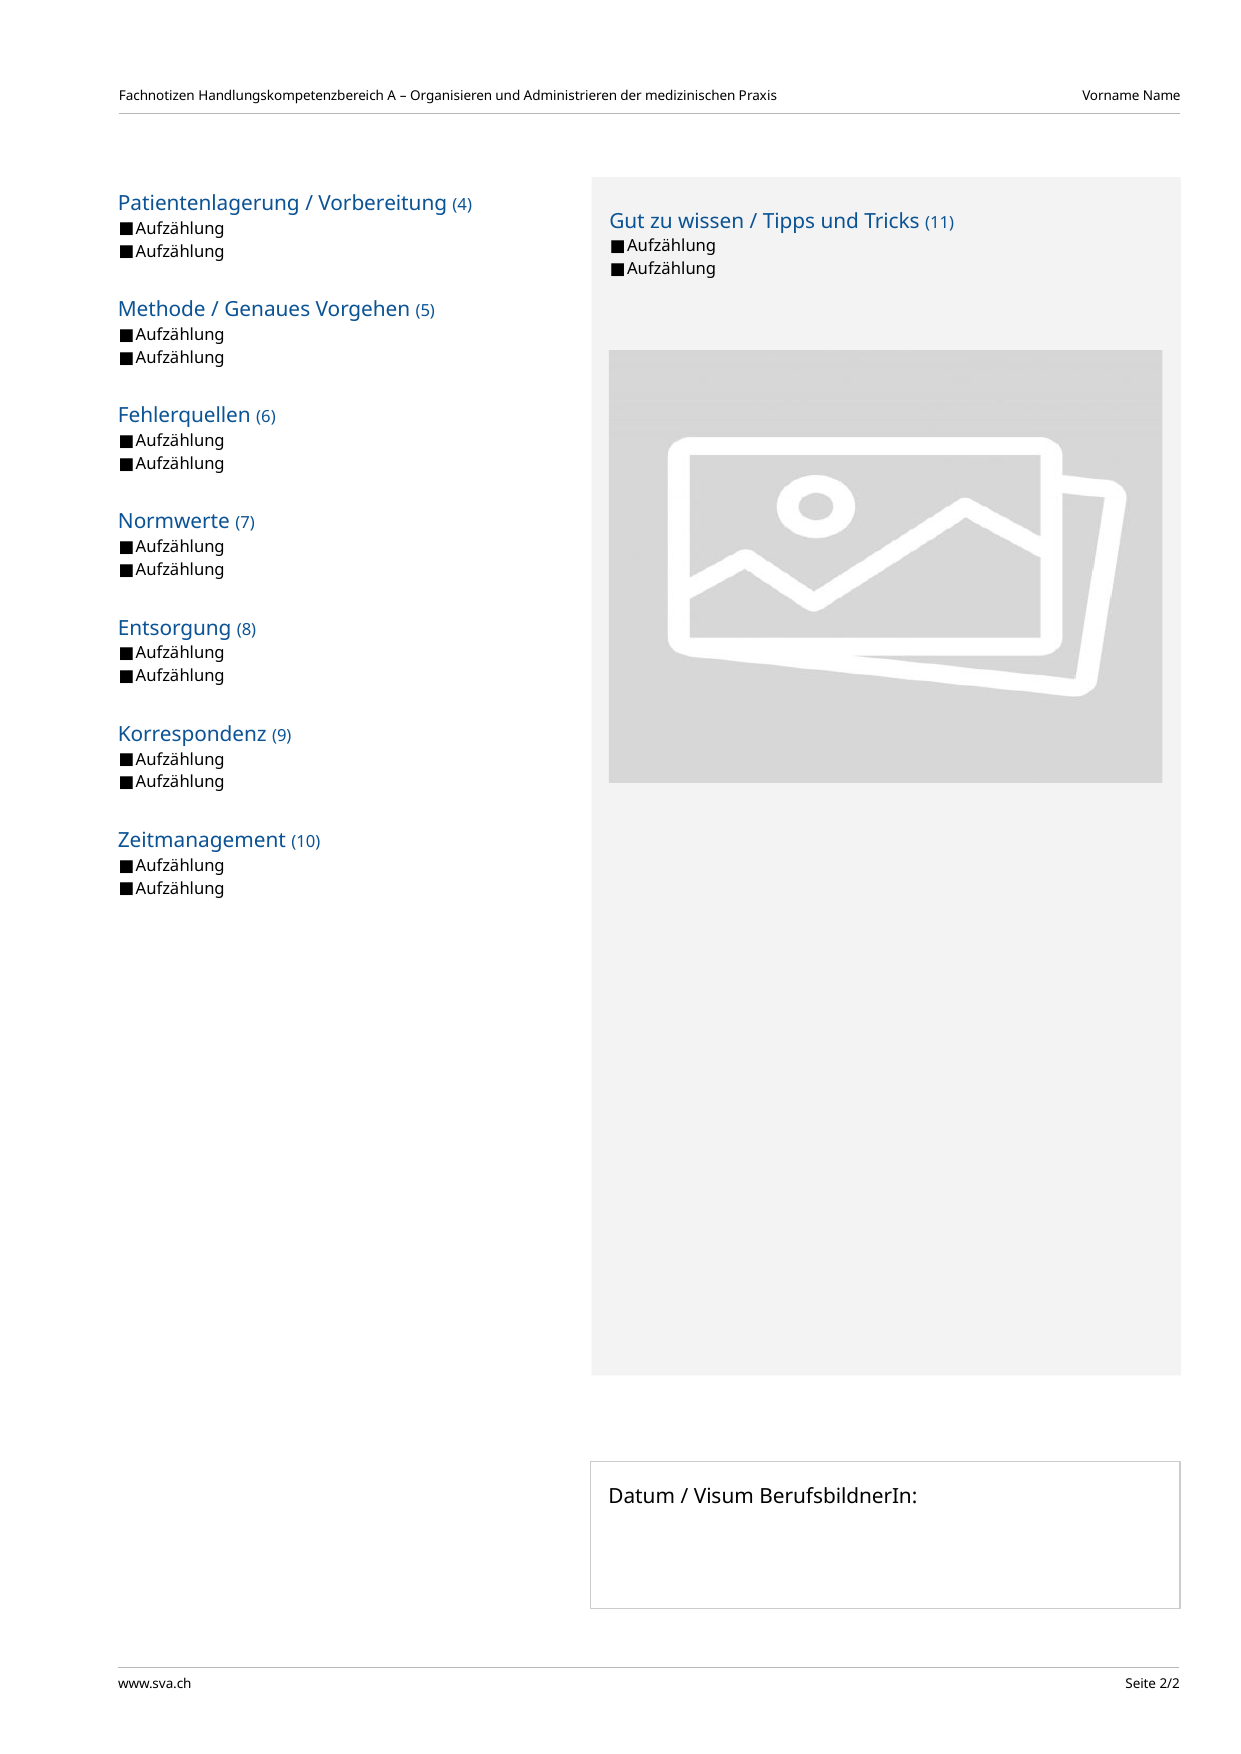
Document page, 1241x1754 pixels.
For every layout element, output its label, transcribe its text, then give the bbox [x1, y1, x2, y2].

text_box Seite 2/2 [909, 1674, 1181, 1693]
text_box Patientenlagerung / Vorbereitung (4) Aufzählung Aufzählung Methode / Genaues Vorgehen (5) Aufzählung Aufzählung Fehlerquellen (6) Aufzählung Aufzählung Normwerte (7) Aufzählung Aufzählung Entsorgung (8) Aufzählung Aufzählung Korrespondenz (9) Aufzählung Aufzählung Zeitmanagement (10) Aufzählung Aufzählung [117, 177, 529, 1609]
text_box Vorname Name [929, 76, 1181, 114]
text_box Gut zu wissen / Tipps und Tricks (11) Aufzählung Aufzählung [591, 177, 1181, 1376]
picture [608, 350, 1163, 783]
text_box Datum / Visum BerufsbildnerIn: [590, 1461, 1181, 1609]
